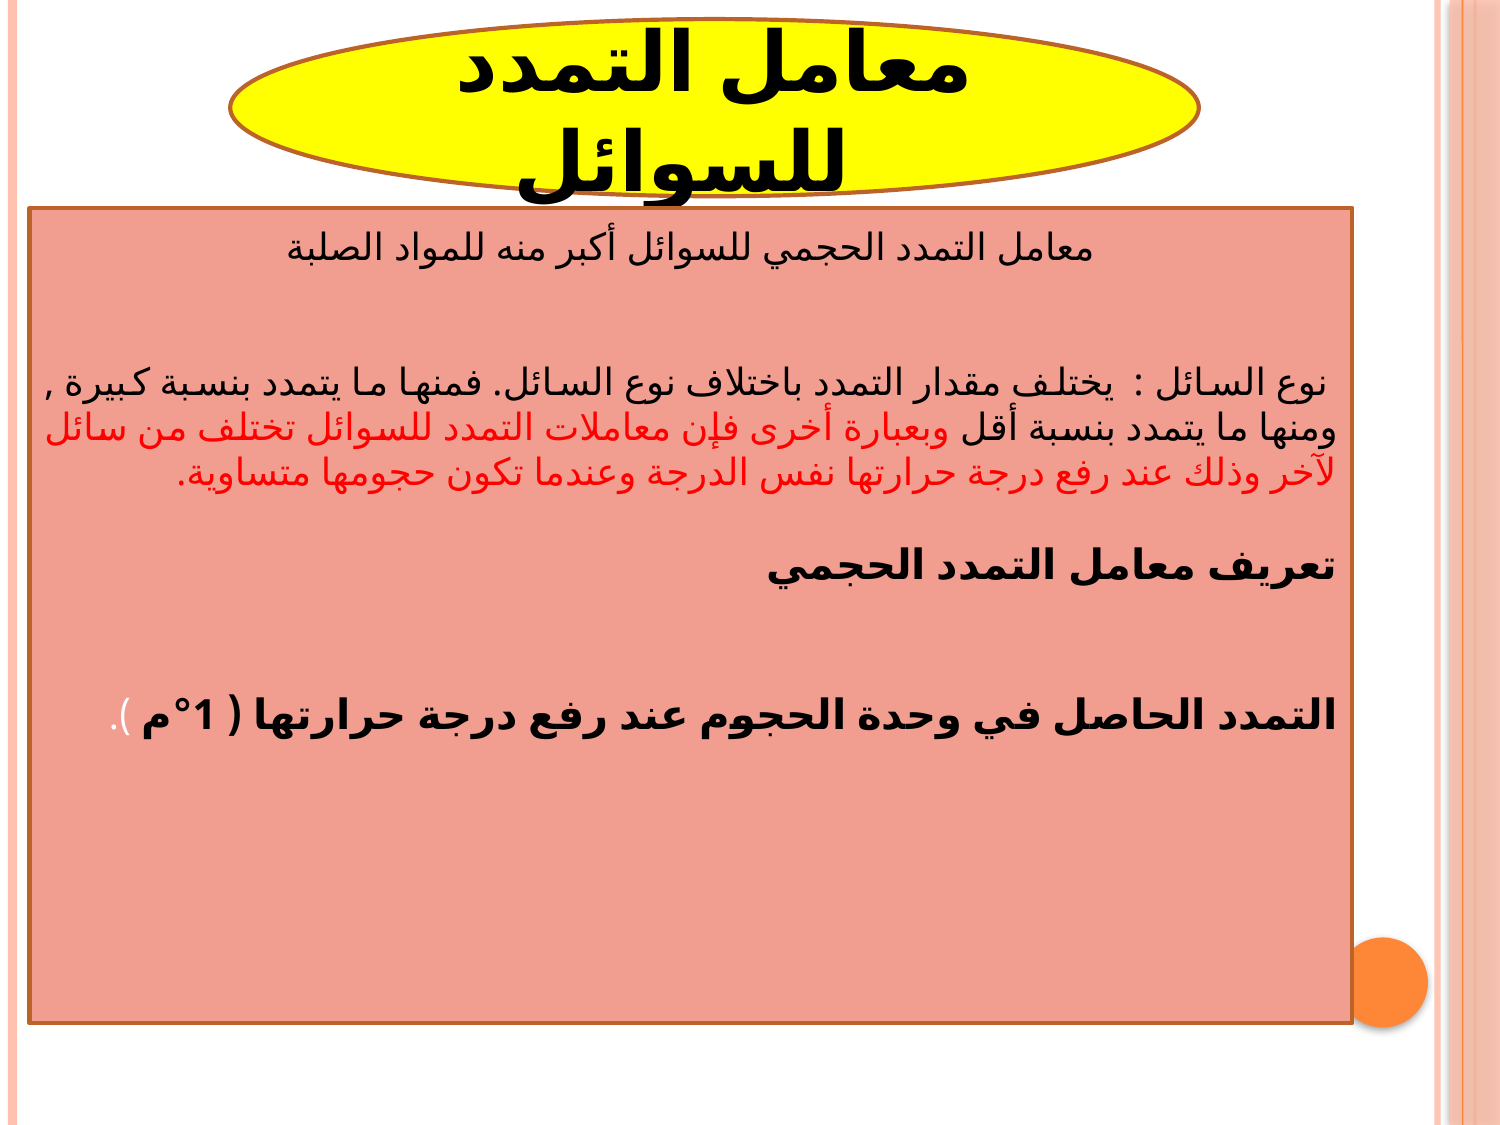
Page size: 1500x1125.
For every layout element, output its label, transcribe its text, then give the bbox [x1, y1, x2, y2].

text_box معامل التمدد للسوائل [228, 16, 1201, 199]
text_box معامل التمدد الحجمي للسوائل أكبر منه للمواد الصلبة نوع السائل : يختلف مقدار التمدد باختلاف نوع السائل. فمنها ما يتمدد بنسبة كبيرة , ومنها ما يتمدد بنسبة أقل وبعبارة أخرى فإن معاملات التمدد للسوائل تختلف من سائل لآخر وذلك عند رفع درجة حرارتها نفس الدرجة وعندما تكون حجومها متساوية. تعريف معامل التمدد الحجمي التمدد الحاصل في وحدة الحجوم عند رفع درجة حرارتها ( 1°م ). [27, 206, 1354, 1025]
